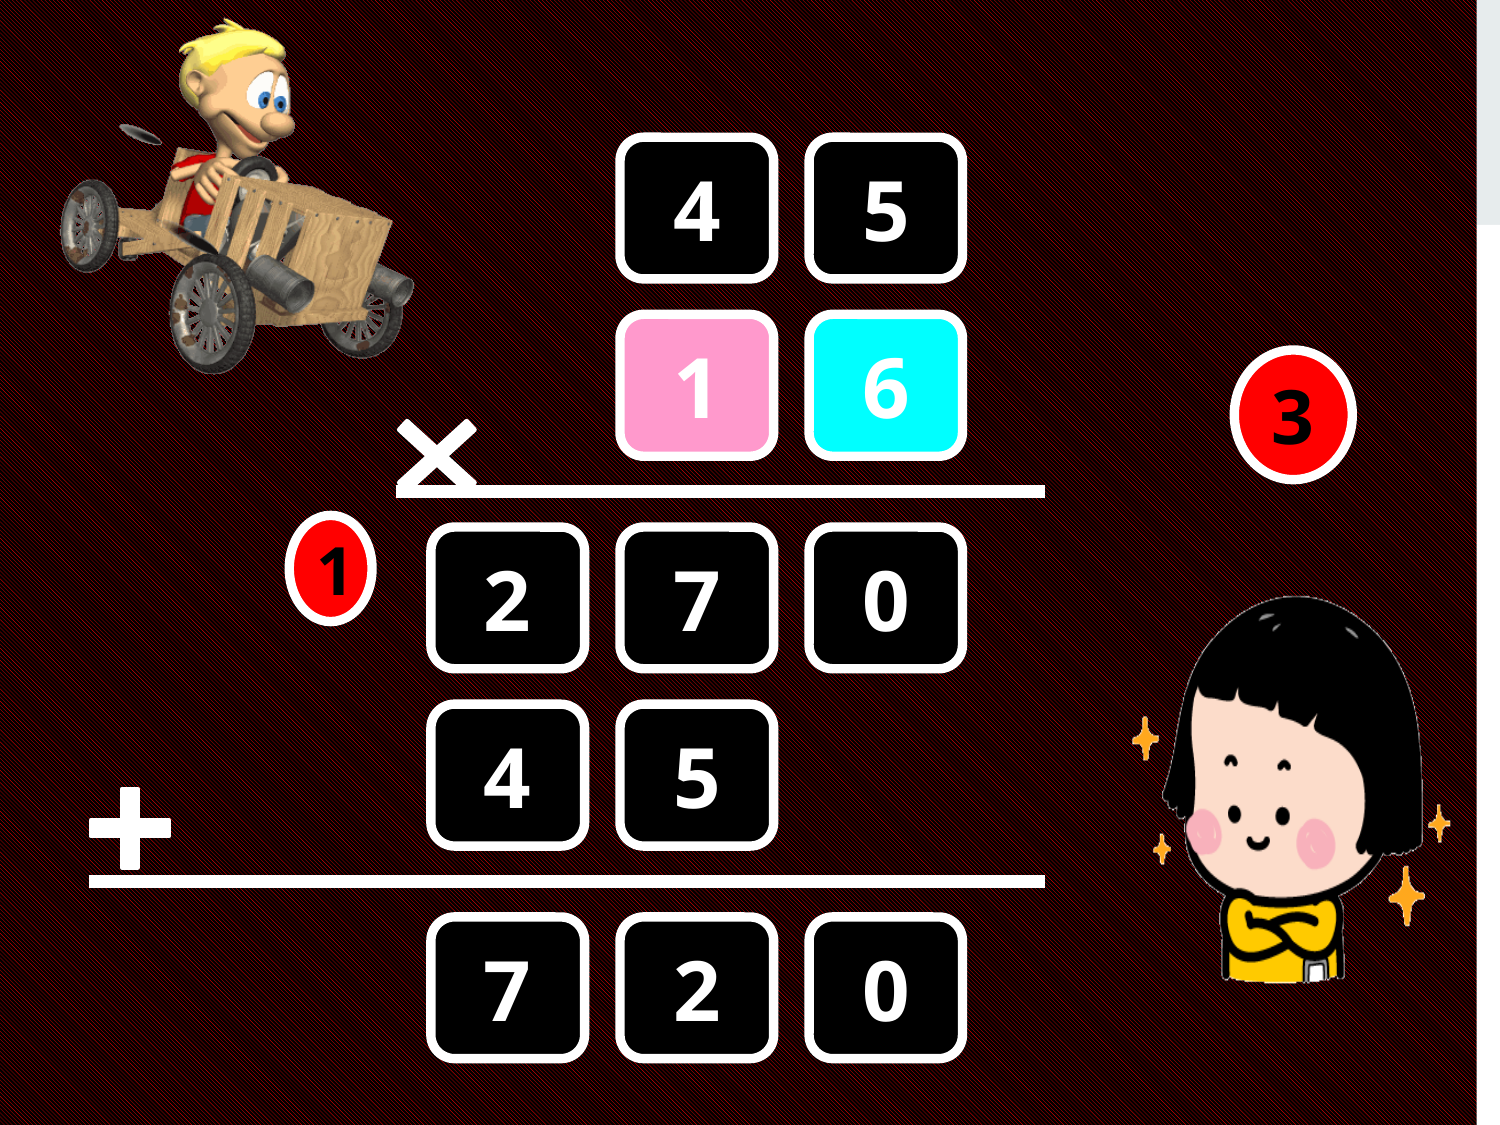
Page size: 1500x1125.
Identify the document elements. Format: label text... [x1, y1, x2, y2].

text_box 0 [806, 524, 965, 672]
text_box 2 [617, 914, 777, 1061]
text_box 7 [617, 524, 777, 672]
text_box 5 [806, 134, 965, 282]
text_box 0 [806, 914, 965, 1061]
text_box 7 [428, 914, 587, 1061]
text_box 1 [617, 311, 777, 459]
text_box 6 [806, 311, 965, 459]
picture [36, 9, 438, 390]
text_box 1 [286, 513, 375, 624]
text_box 2 [428, 524, 587, 672]
text_box 3 [1231, 347, 1355, 482]
text_box 5 [617, 701, 777, 849]
text_box [89, 787, 171, 870]
picture [1117, 589, 1470, 986]
text_box 4 [617, 134, 777, 282]
text_box 4 [428, 701, 587, 849]
text_box [396, 418, 477, 486]
